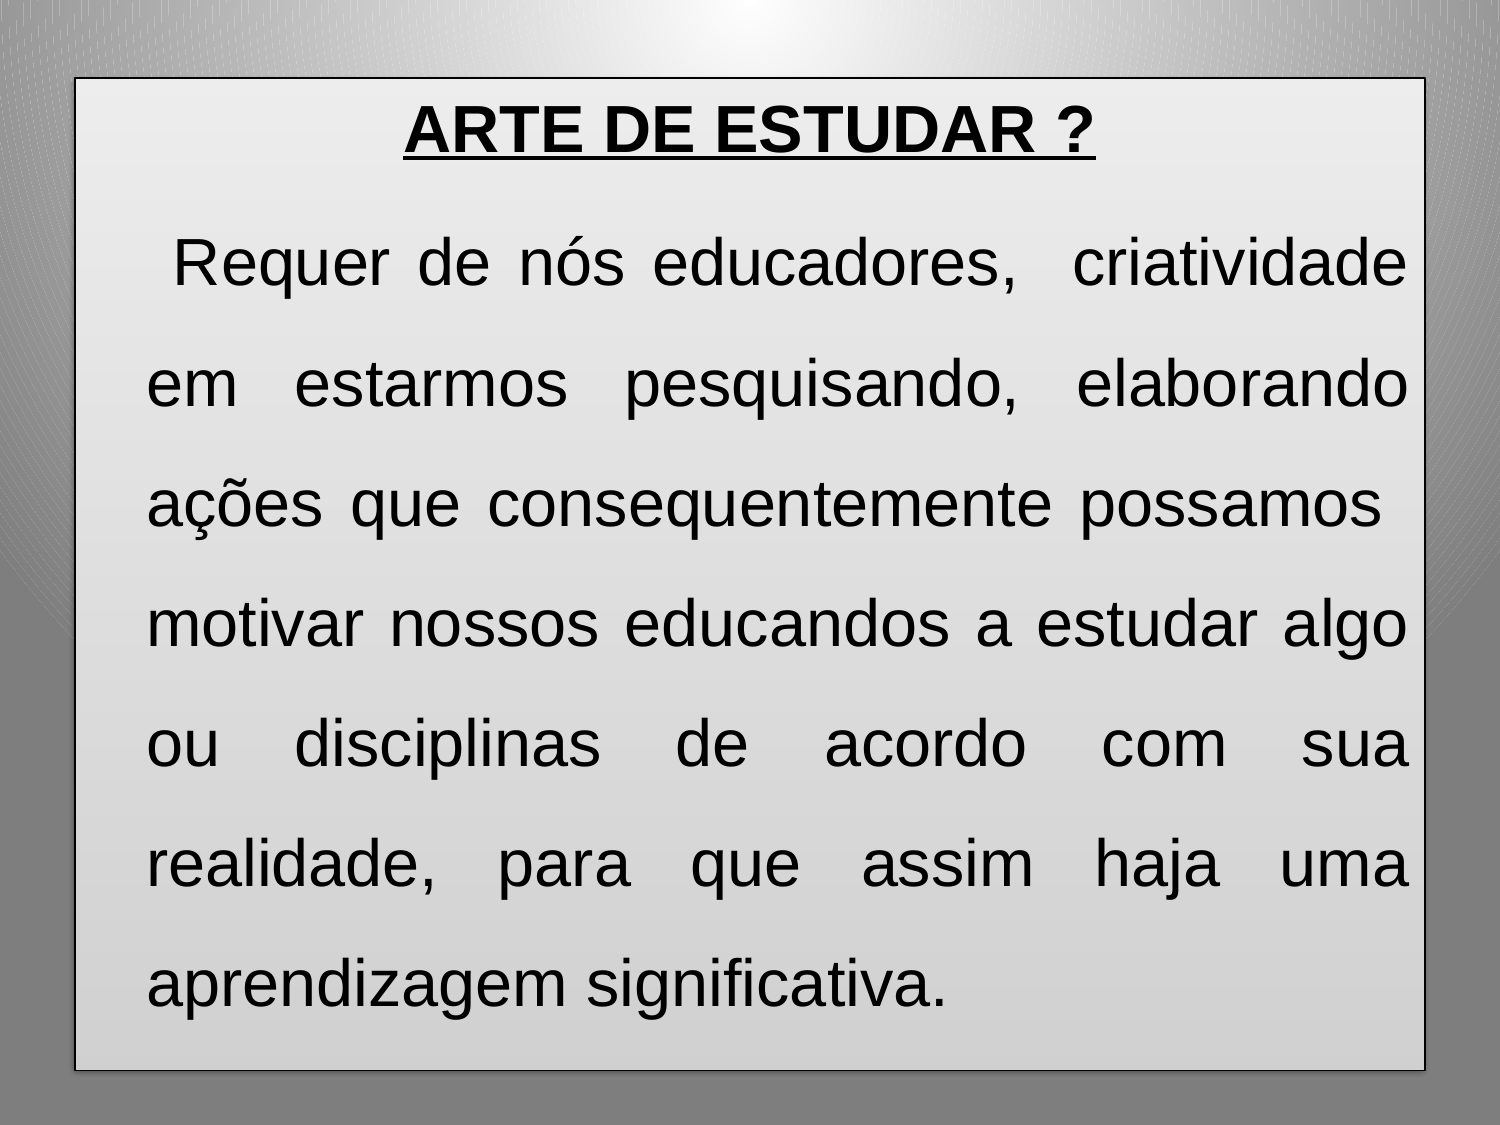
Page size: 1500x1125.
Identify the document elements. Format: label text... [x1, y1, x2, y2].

list ARTE DE ESTUDAR ? Requer de nós educadores, criatividade em estarmos pesquisando, elaborando ações que consequentemente possamos motivar nossos educandos a estudar algo ou disciplinas de acordo com sua realidade, para que assim haja uma aprendizagem significativa. [74, 77, 1426, 1071]
